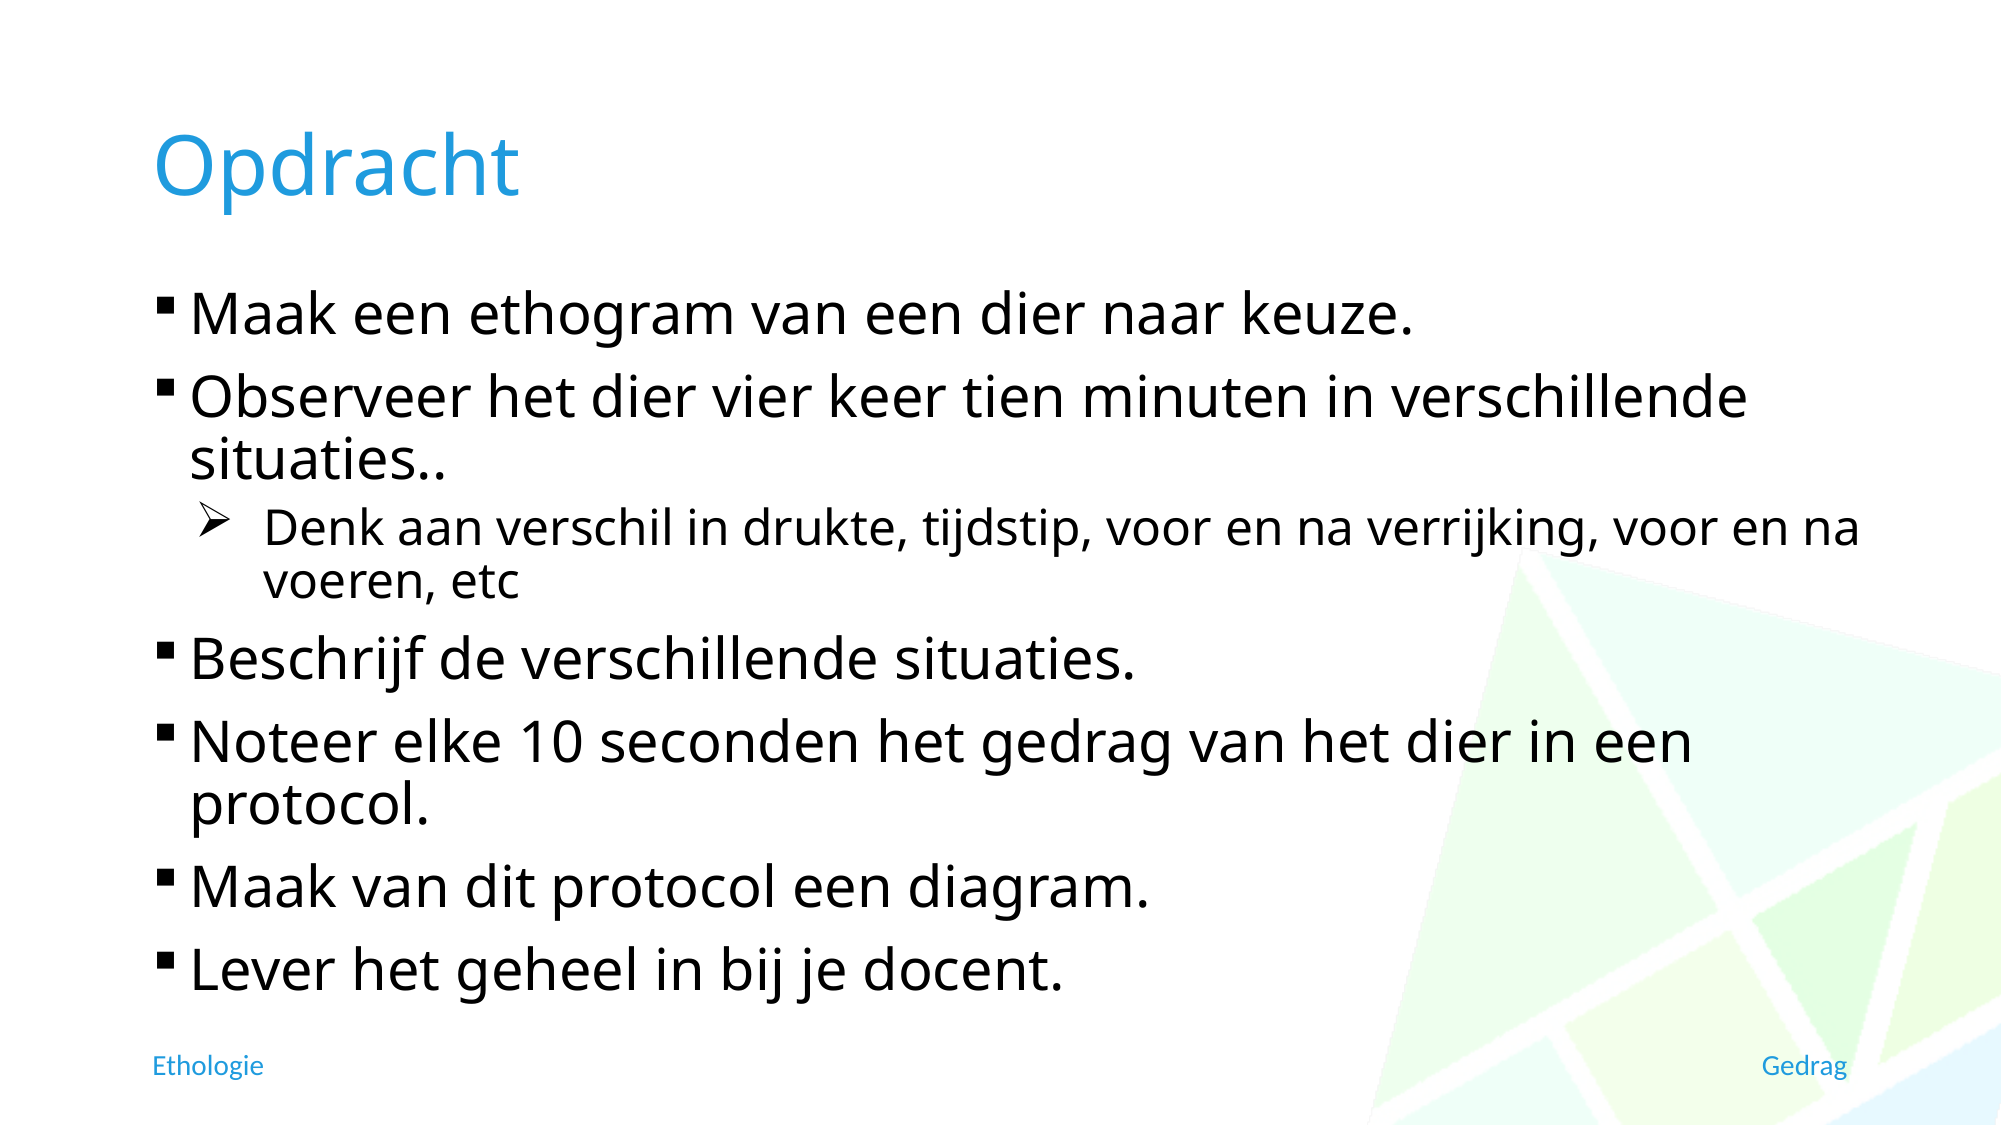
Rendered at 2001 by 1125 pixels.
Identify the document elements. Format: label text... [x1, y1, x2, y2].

list Maak een ethogram van een dier naar keuze. Observeer het dier vier keer tien minuten in verschillende situaties.. Denk aan verschil in drukte, tijdstip, voor en na verrijking, voor en na voeren, etc Beschrijf de verschillende situaties. Noteer elke 10 seconden het gedrag van het dier in een protocol. Maak van dit protocol een diagram. Lever het geheel in bij je docent. [137, 277, 1953, 1014]
list Gedrag [1412, 1042, 1863, 1103]
list Ethologie [137, 1042, 588, 1103]
title Opdracht [137, 59, 1863, 277]
